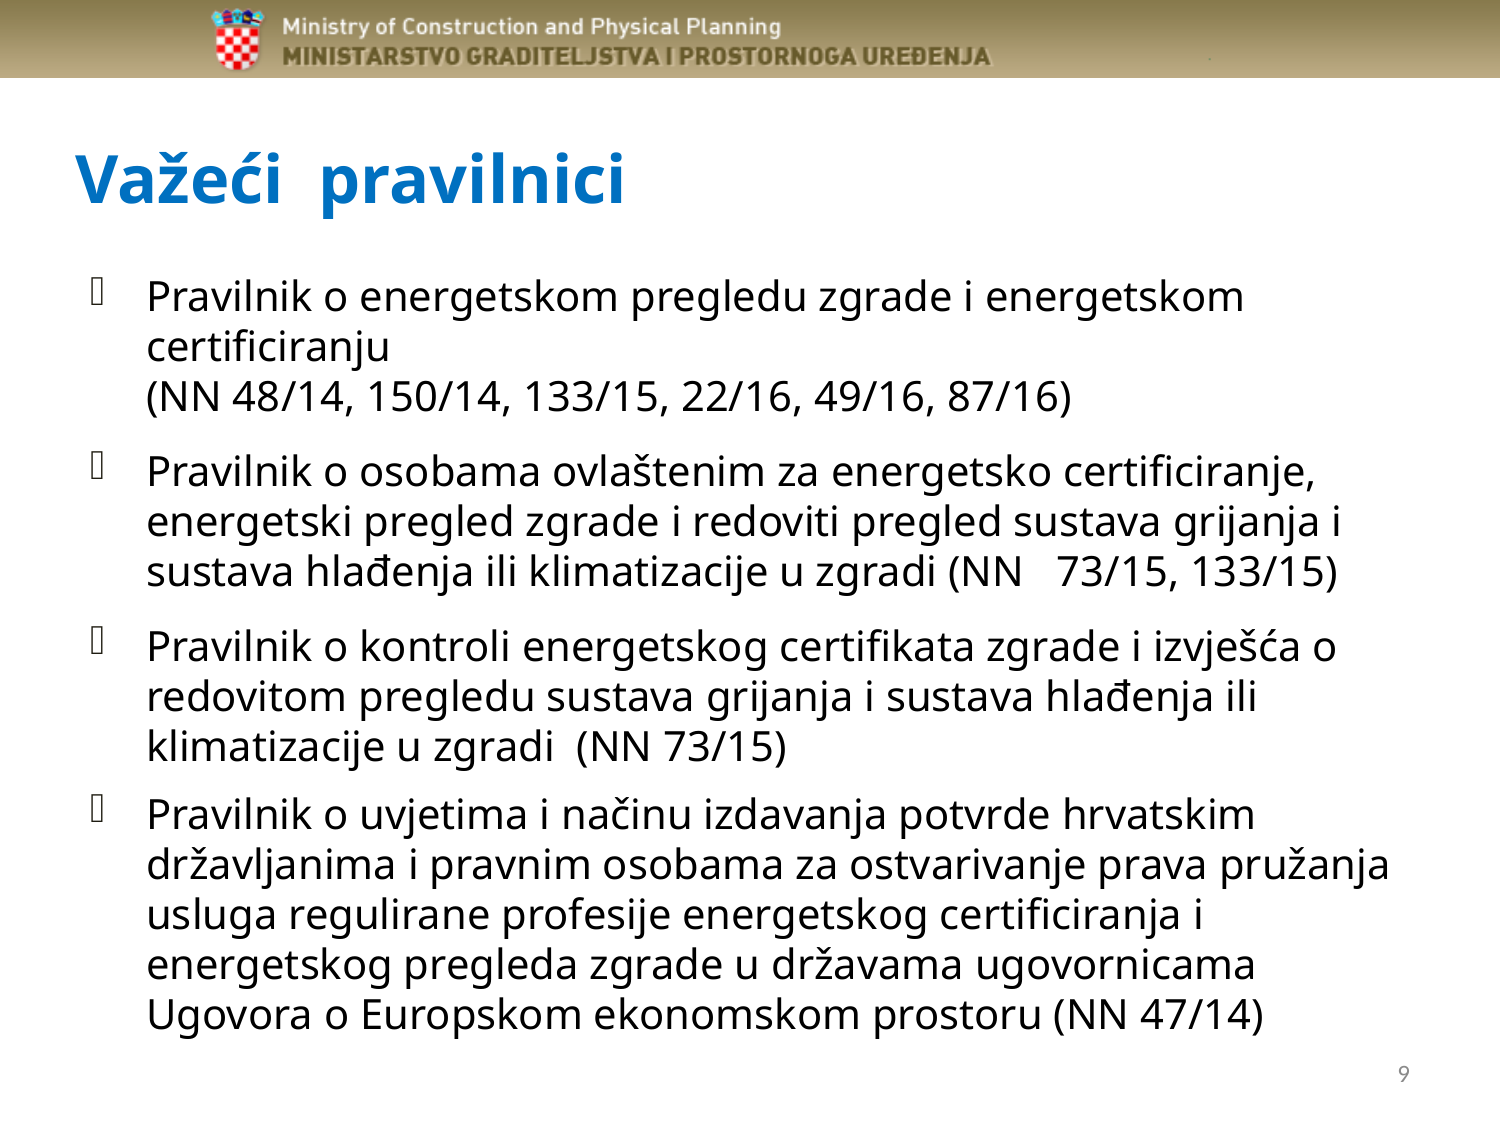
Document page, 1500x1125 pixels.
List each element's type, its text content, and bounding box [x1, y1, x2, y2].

title Važeći pravilnici [29, 87, 691, 271]
list Pravilnik o energetskom pregledu zgrade i energetskom certificiranju (NN 48/14, 150/14, 133/15, 22/16, 49/16, 87/16) Pravilnik o osobama ovlaštenim za energetsko certificiranje, energetski pregled zgrade i redoviti pregled sustava grijanja i sustava hlađenja ili klimatizacije u zgradi (NN 73/15, 133/15) Pravilnik o kontroli energetskog certifikata zgrade i izvješća o redovitom pregledu sustava grijanja i sustava hlađenja ili klimatizacije u zgradi (NN 73/15) Pravilnik o uvjetima i načinu izdavanja potvrde hrvatskim državljanima i pravnim osobama za ostvarivanje prava pružanja usluga regulirane profesije energetskog certificiranja i energetskog pregleda zgrade u državama ugovornicama Ugovora o Europskom ekonomskom prostoru (NN 47/14) [75, 262, 1425, 1005]
picture [0, 0, 1500, 79]
slide_number 9 [1074, 1042, 1425, 1103]
